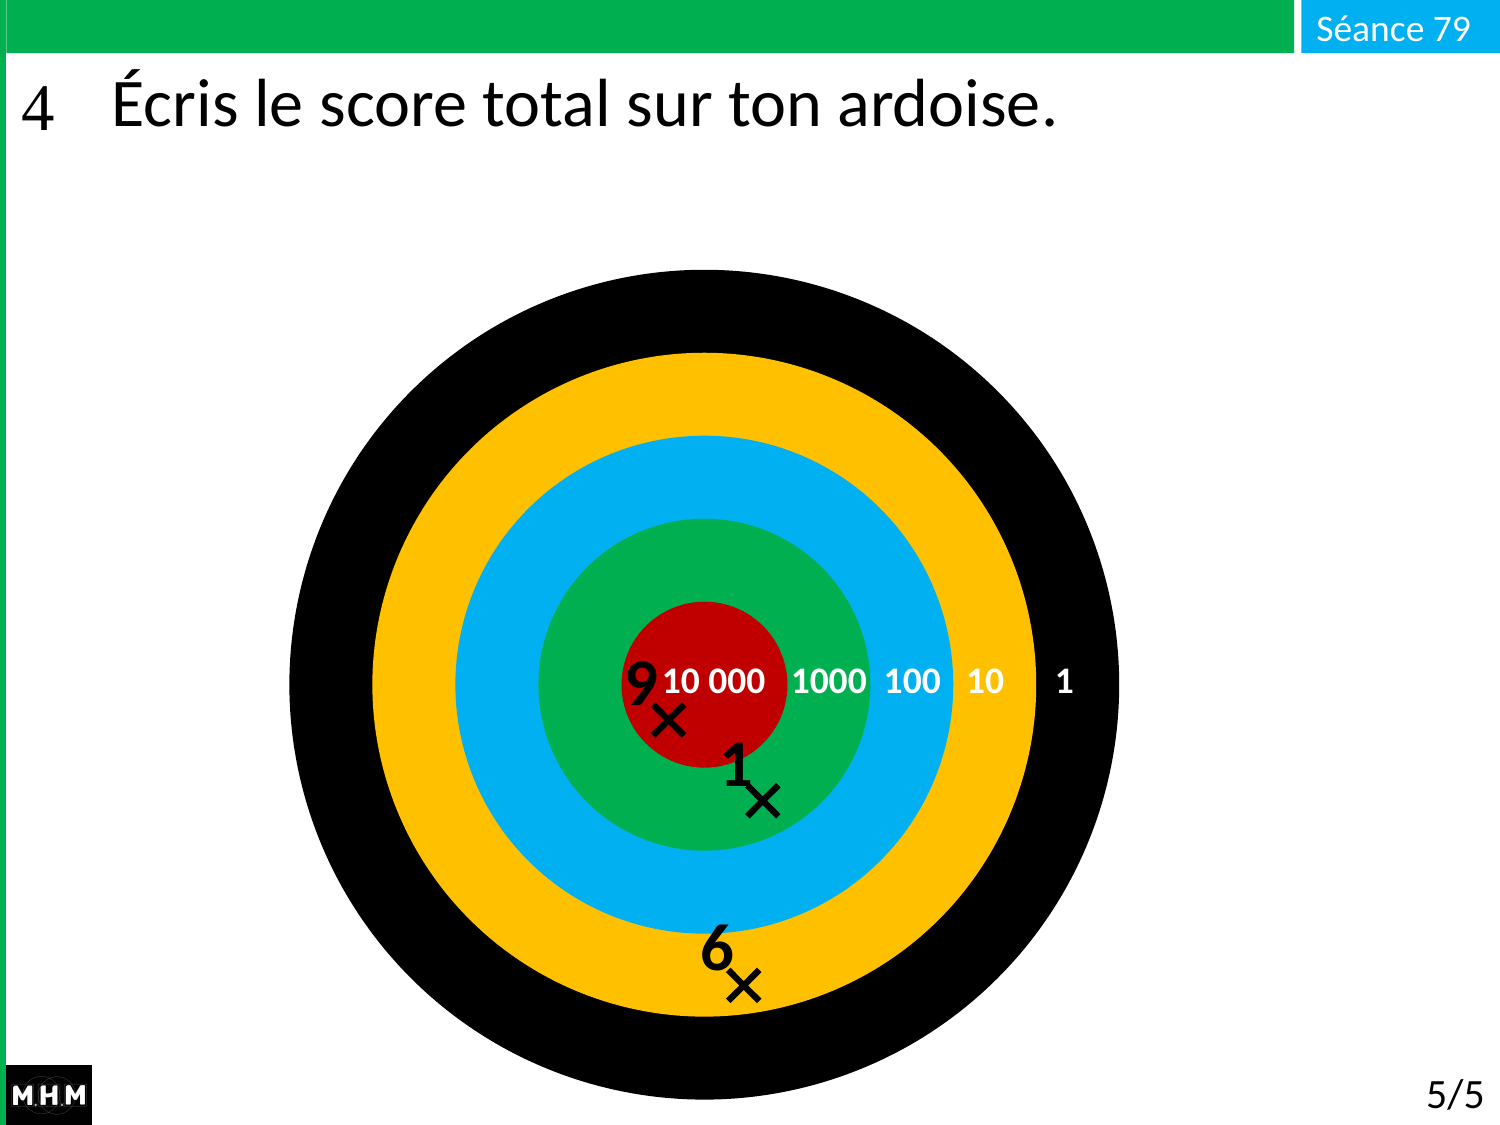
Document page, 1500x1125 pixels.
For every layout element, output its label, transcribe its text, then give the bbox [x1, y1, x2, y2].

list 5/5 [1297, 1064, 1500, 1125]
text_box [704, 712, 800, 831]
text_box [289, 269, 1277, 1100]
picture [6, 1065, 92, 1125]
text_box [685, 896, 781, 1016]
title Écris le score total sur ton ardoise. [96, 60, 1391, 150]
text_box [610, 631, 706, 750]
